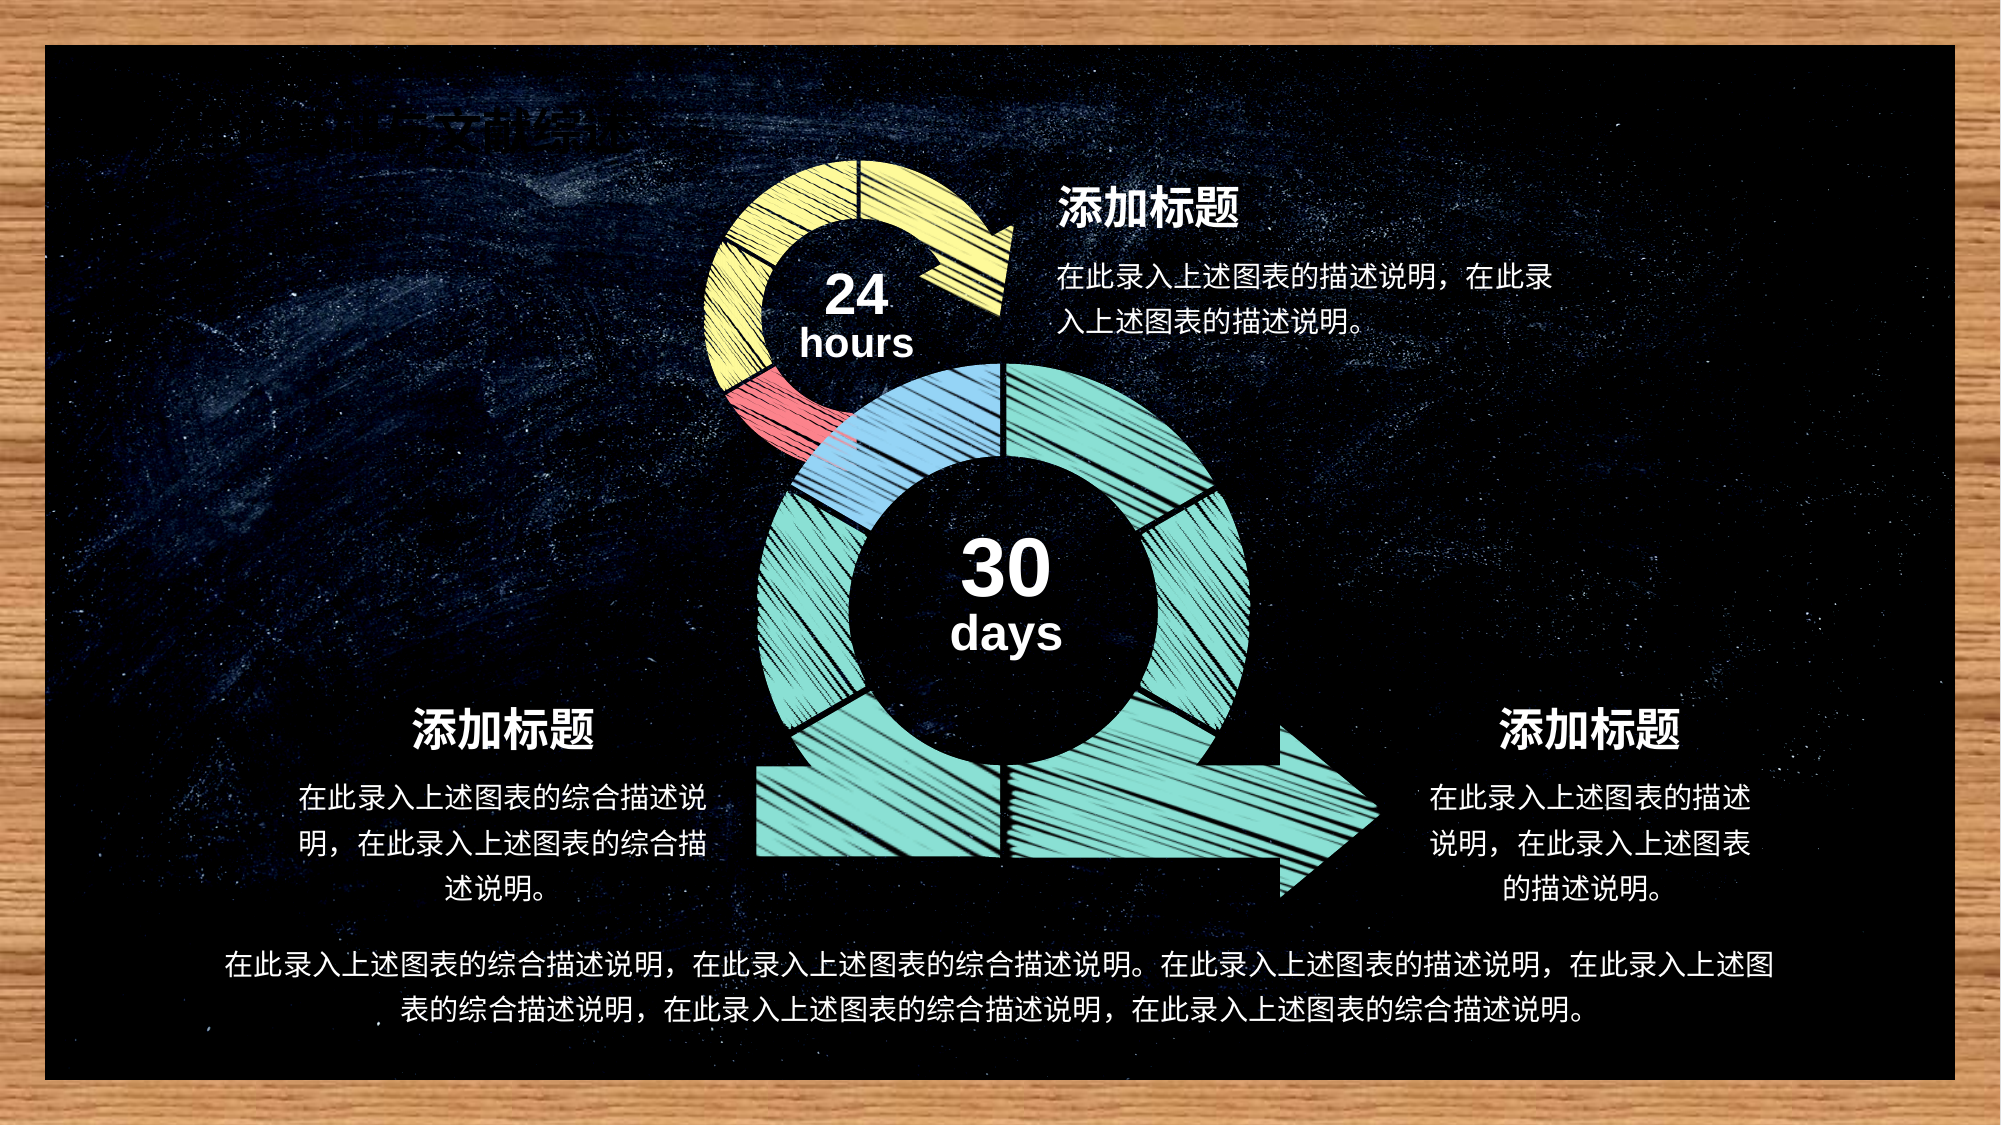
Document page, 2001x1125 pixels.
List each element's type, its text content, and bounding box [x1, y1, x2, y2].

text_box [1006, 363, 1216, 531]
text_box 添加标题 [1483, 693, 1698, 761]
text_box 在此录入上述图表的综合描述说明，在此录入上述图表的综合描述说明。在此录入上述图表的描述说明，在此录入上述图表的综合描述说明，在此录入上述图表的综合描述说明，在此录入上述图表的综合描述说明。 [203, 928, 1797, 1034]
text_box 在此录入上述图表的综合描述说明，在此录入上述图表的综合描述说明。 [274, 761, 732, 913]
text_box [725, 366, 854, 462]
text_box 在此录入上述图表的描述说明，在此录入上述图表的描述说明。 [1041, 239, 1573, 346]
text_box 理论基础与文献综述 [180, 93, 649, 169]
text_box 添加标题 [396, 693, 610, 761]
text_box 24 hours [783, 262, 930, 373]
text_box [756, 489, 868, 732]
text_box 添加标题 [1042, 171, 1256, 239]
text_box 30 days [934, 525, 1079, 668]
text_box 在此录入上述图表的描述说明，在此录入上述图表的描述说明。 [1400, 761, 1780, 913]
text_box [0, 0, 2000, 1125]
text_box 01 [75, 85, 180, 176]
text_box [860, 160, 1015, 318]
text_box [756, 690, 1001, 858]
picture [46, 46, 1954, 1079]
text_box [1138, 489, 1251, 732]
text_box [725, 160, 857, 266]
text_box [703, 239, 774, 392]
text_box [1006, 690, 1384, 898]
text_box [790, 363, 1001, 531]
